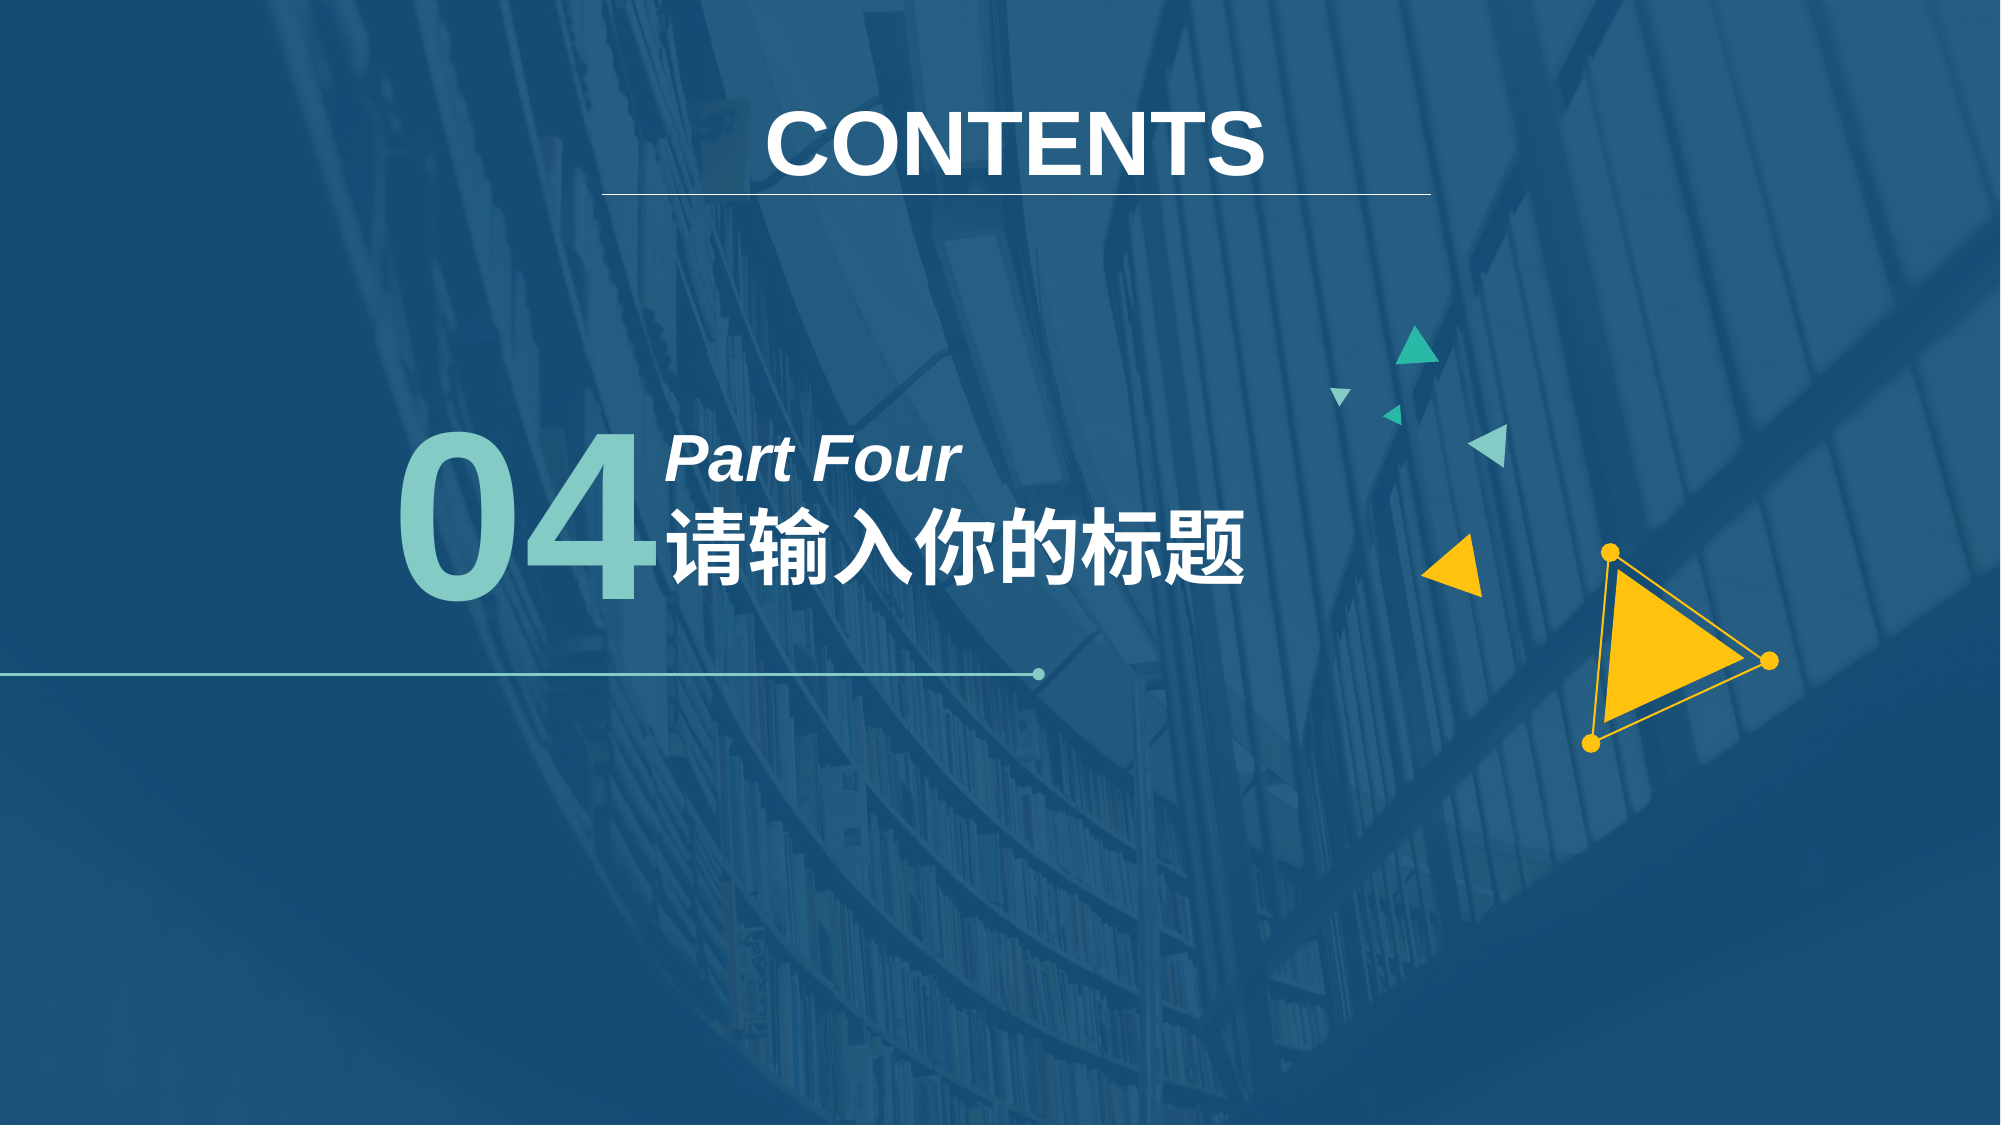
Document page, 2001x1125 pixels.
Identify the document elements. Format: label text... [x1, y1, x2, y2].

text_box Part Four [649, 407, 1039, 502]
picture [0, 0, 2001, 1125]
text_box 请输入你的标题 [649, 488, 1288, 603]
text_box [1293, 376, 1802, 730]
text_box CONTENTS [764, 83, 1269, 194]
text_box 04 [391, 359, 658, 648]
